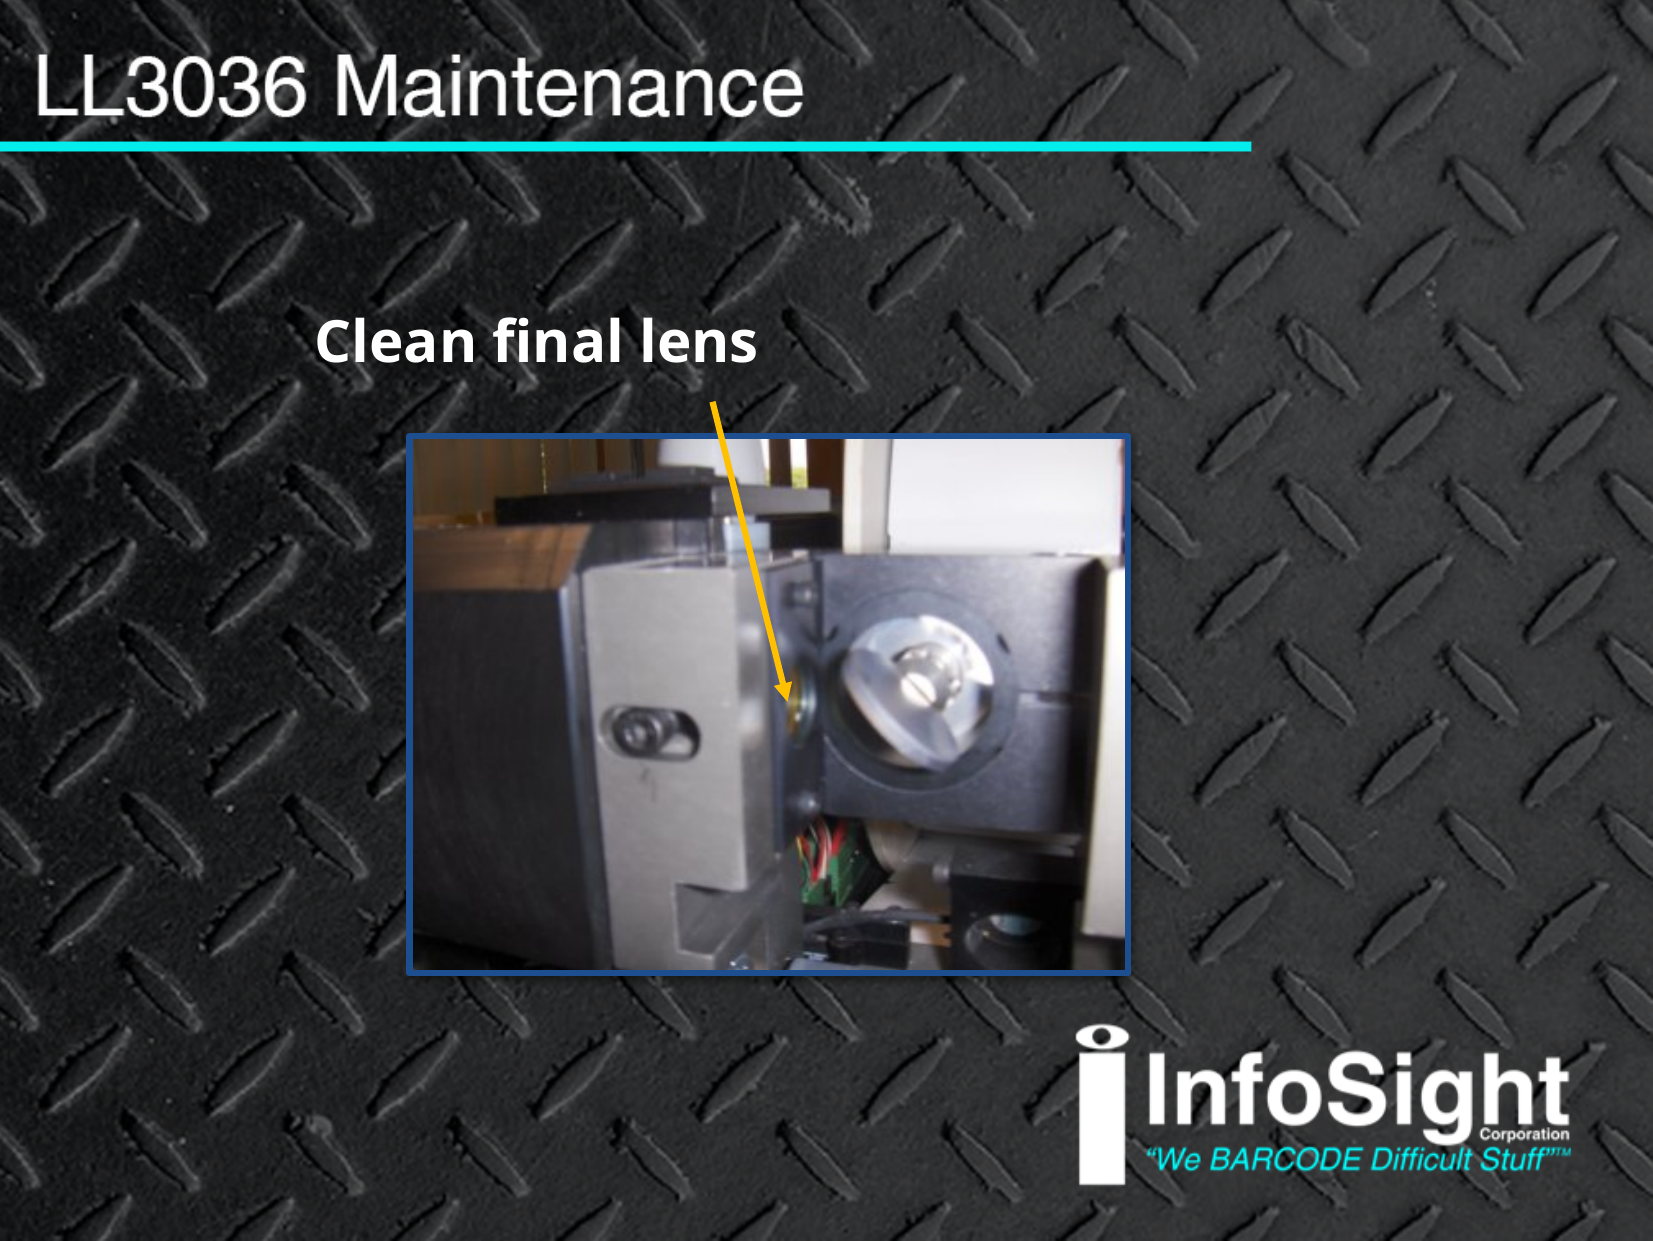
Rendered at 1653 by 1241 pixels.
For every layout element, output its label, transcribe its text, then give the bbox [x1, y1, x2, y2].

text_box Clean final lens [300, 300, 1313, 372]
picture [0, 0, 1653, 1241]
